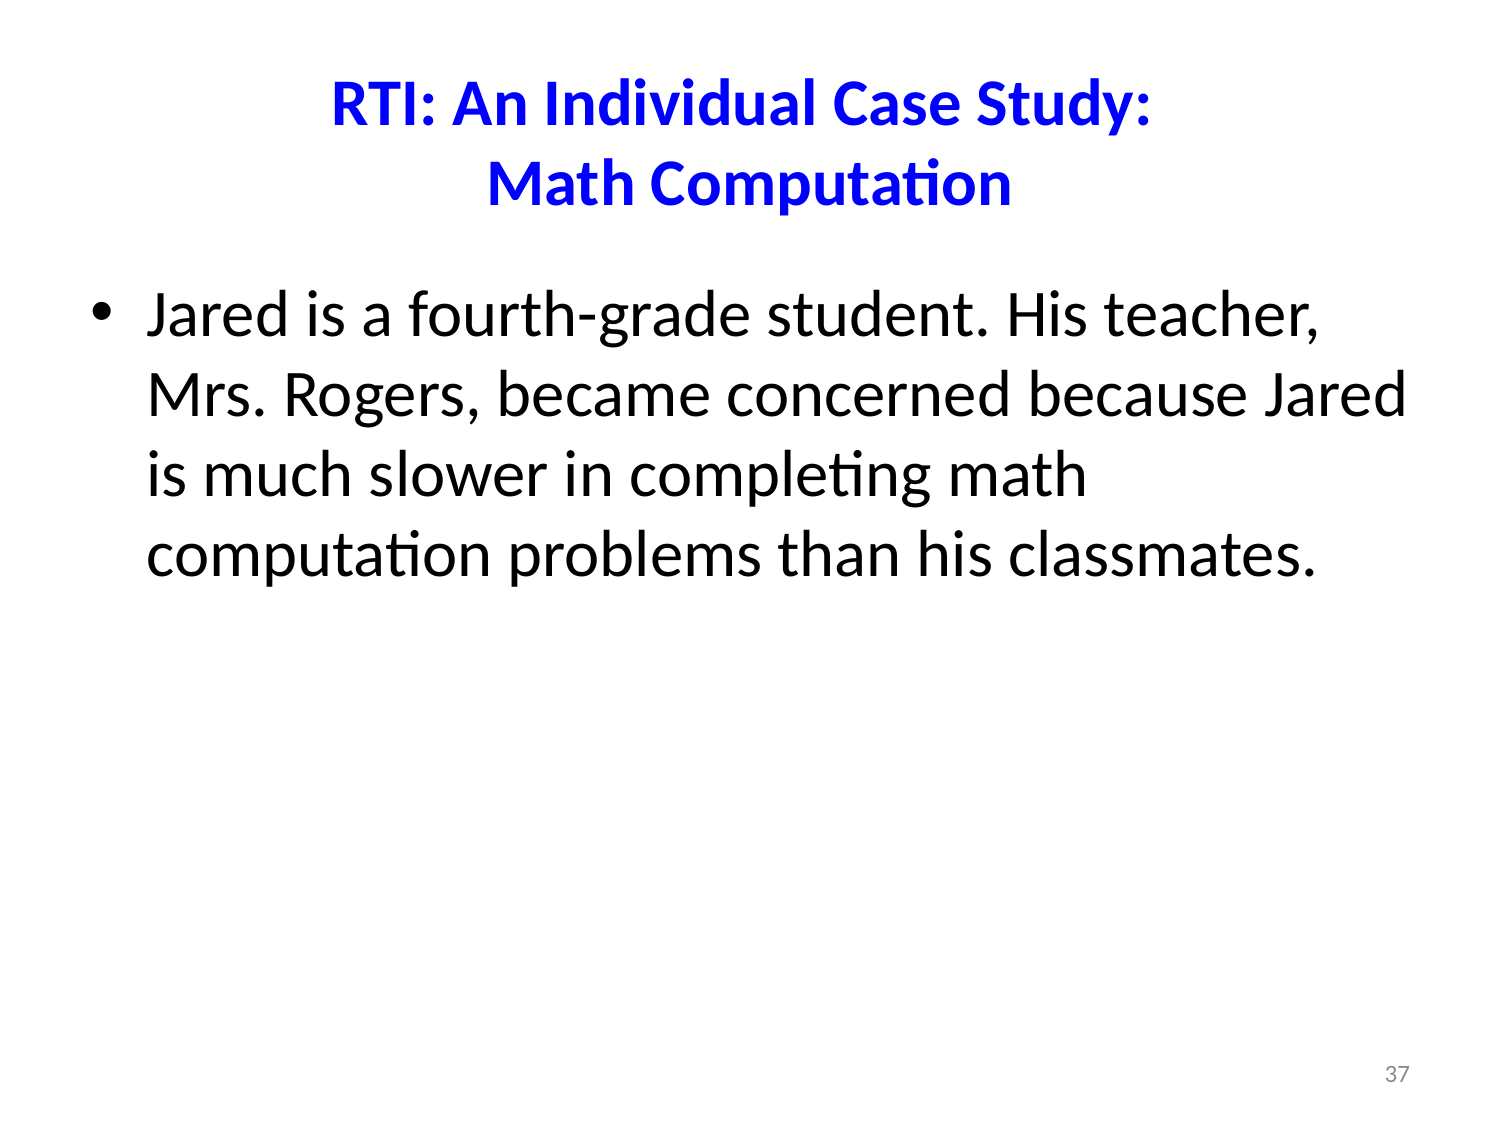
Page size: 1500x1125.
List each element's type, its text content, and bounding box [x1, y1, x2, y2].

slide_number 37 [1074, 1042, 1425, 1103]
title RTI: An Individual Case Study: Math Computation [75, 45, 1425, 233]
list Jared is a fourth-grade student. His teacher, Mrs. Rogers, became concerned because Jared is much slower in completing math computation problems than his classmates. [75, 262, 1425, 1005]
